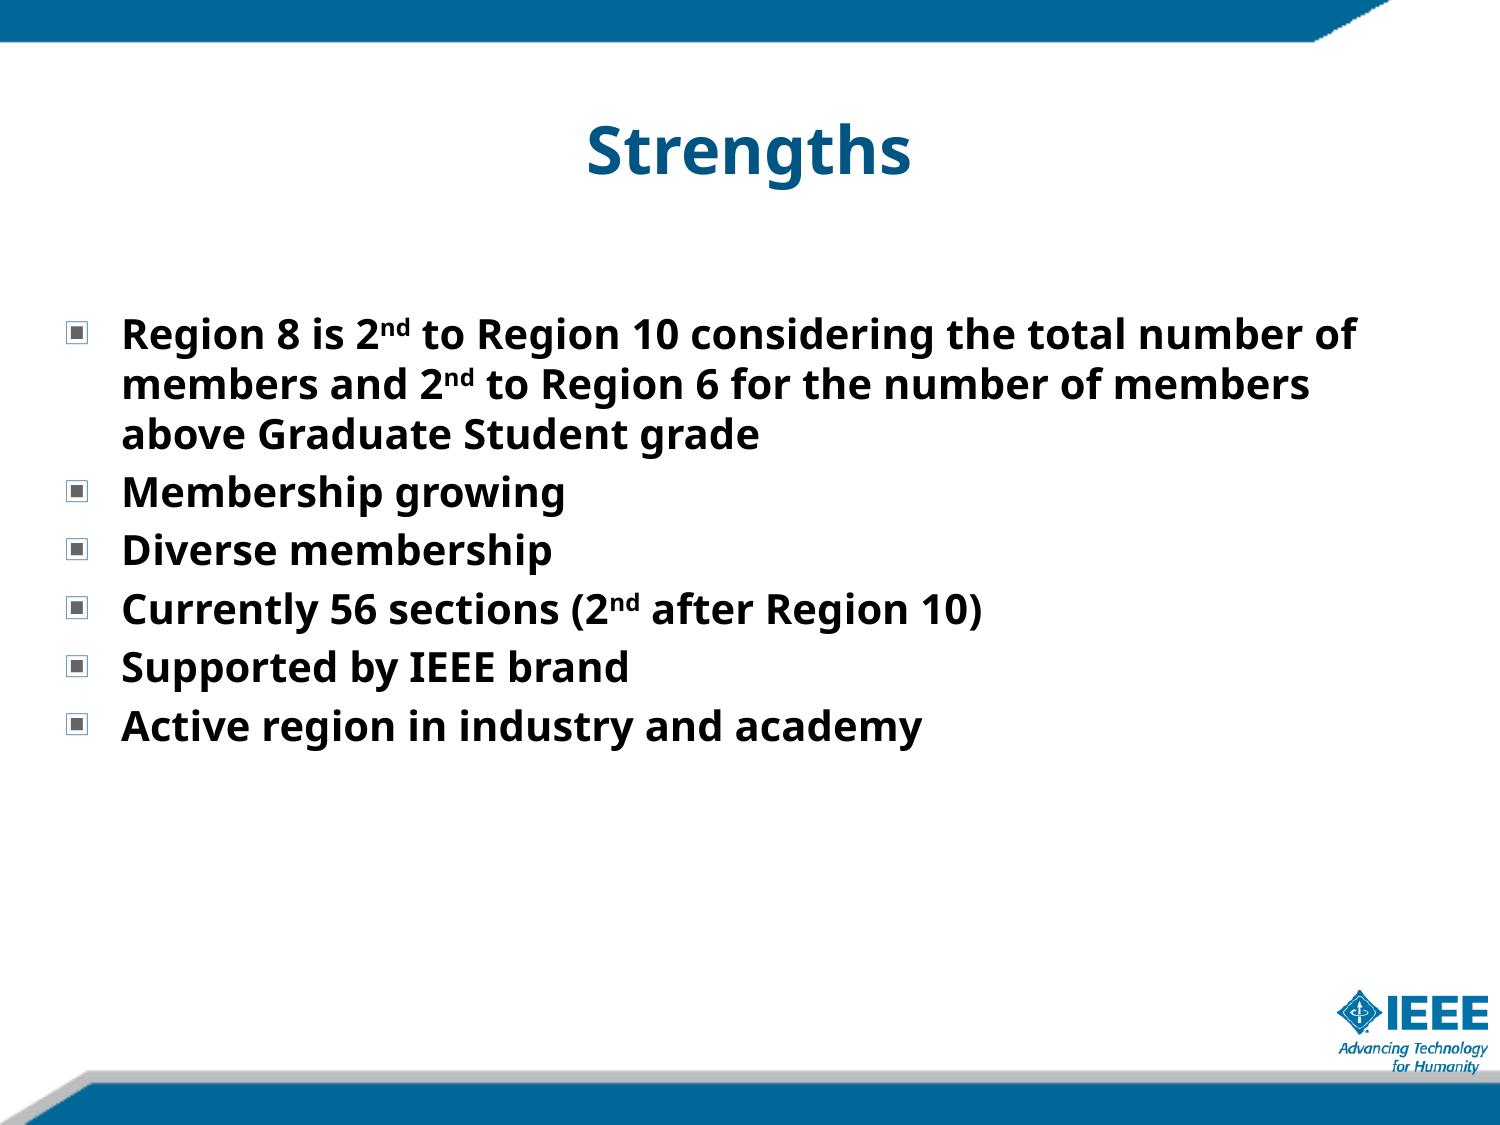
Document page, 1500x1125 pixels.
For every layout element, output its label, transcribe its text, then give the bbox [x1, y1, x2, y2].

title Strengths [112, 99, 1388, 288]
list Region 8 is 2nd to Region 10 considering the total number of members and 2nd to Region 6 for the number of members above Graduate Student grade Membership growing Diverse membership Currently 56 sections (2nd after Region 10) Supported by IEEE brand Active region in industry and academy [49, 299, 1451, 988]
picture [0, 0, 1500, 1125]
